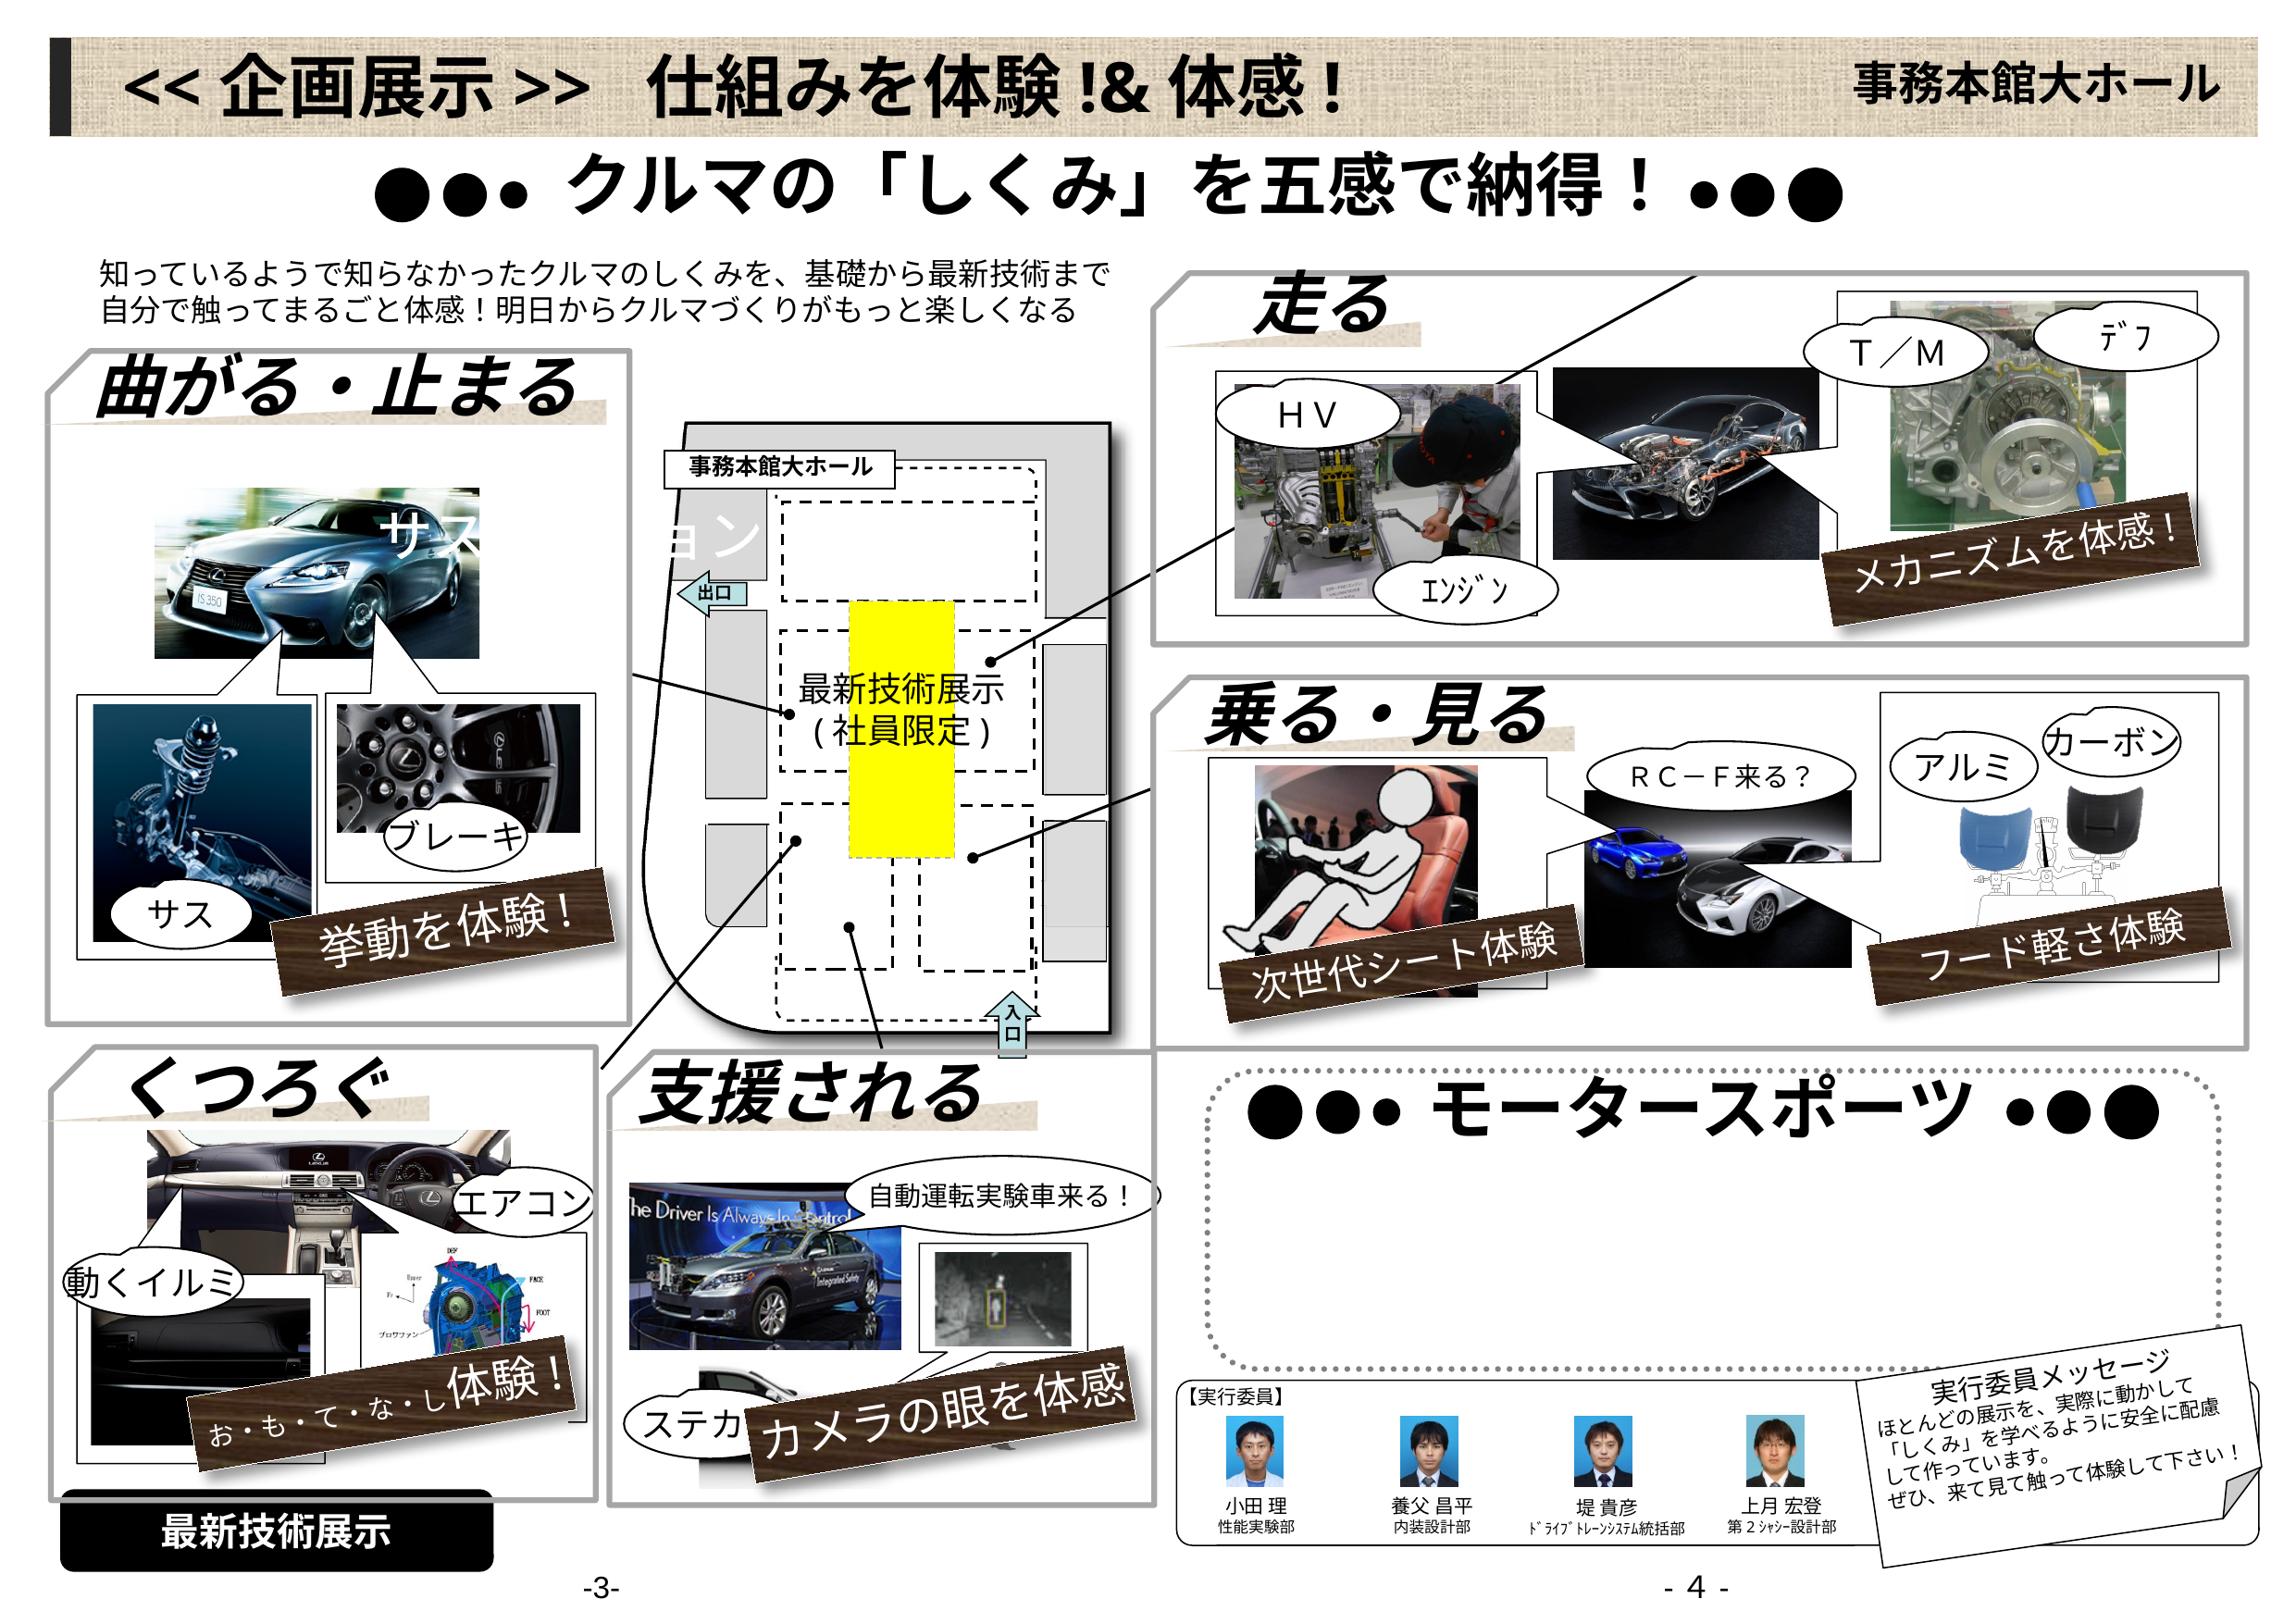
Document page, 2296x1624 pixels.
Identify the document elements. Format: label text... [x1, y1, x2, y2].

text_box [1153, 273, 2247, 645]
text_box お・も・て・な・し体験! [195, 1366, 424, 1473]
text_box [1357, 37, 2258, 137]
text_box [1153, 677, 2247, 1049]
text_box [49, 37, 71, 137]
text_box [1176, 1380, 1880, 1546]
picture [1948, 769, 2153, 942]
text_box カメラの眼を体感 [1033, 1345, 1137, 1438]
text_box -４- [1648, 1560, 1745, 1613]
picture [91, 1297, 311, 1445]
picture [1746, 1415, 1805, 1487]
picture [1890, 301, 2127, 531]
picture [1215, 751, 1478, 998]
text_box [849, 927, 883, 1049]
text_box 最新技術展示 [60, 1501, 494, 1572]
text_box [2045, 1472, 2259, 1545]
text_box モータースポーツ [1412, 1057, 1992, 1155]
text_box 小田 理 性能実験部 [1200, 1487, 1312, 1543]
text_box 事務本館大ホール [1839, 47, 2237, 117]
text_box [42, 1096, 430, 1122]
picture [1574, 1415, 1632, 1488]
text_box 支援される [657, 1073, 962, 1115]
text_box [632, 674, 790, 715]
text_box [972, 787, 1154, 859]
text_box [1247, 1085, 1401, 1140]
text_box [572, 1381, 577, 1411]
text_box 知っているようで知らなかったクルマのしくみを、基礎から最新技術まで 自分で触ってまるごと体感！明日からクルマづくりがもっと楽しくなる [78, 243, 1136, 340]
text_box 上月 宏登 第2ｼｬｼｰ設計部 [1694, 1487, 1870, 1543]
text_box 堤 貴彦 ﾄﾞﾗｲﾌﾞﾄﾚｰﾝｼｽﾃﾑ統括部 [1514, 1489, 1700, 1545]
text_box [374, 167, 528, 223]
picture [630, 411, 1143, 1067]
text_box -3- [567, 1560, 636, 1613]
picture [1400, 1415, 1458, 1488]
text_box 【実行委員】 [1165, 1378, 1362, 1416]
text_box [1165, 325, 1421, 348]
text_box [47, 351, 630, 1024]
text_box [50, 1047, 596, 1501]
picture [629, 1183, 1029, 1490]
text_box 実行委員メッセージ ほとんどの展示を、実際に動かして 「しくみ」を学べるように安全に配慮して作っています。 ぜひ、来て見て触って体験して下さい！ [1855, 1324, 2262, 1568]
picture [1235, 384, 1521, 599]
text_box 養父 昌平 内装設計部 [1356, 1487, 1509, 1543]
picture [1226, 1415, 1285, 1488]
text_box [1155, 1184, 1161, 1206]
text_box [601, 840, 797, 1070]
text_box くつろぐ [98, 1069, 403, 1110]
picture [147, 1130, 568, 1427]
picture [154, 488, 480, 659]
picture [336, 704, 581, 834]
text_box <<企画展示>> 仕組みを体験!&体感! [109, 35, 1357, 133]
text_box 曲がる・止まる [142, 368, 529, 407]
text_box [38, 399, 607, 426]
text_box [609, 1051, 1155, 1506]
text_box 走る [1128, 285, 1515, 325]
picture [1553, 367, 1819, 560]
text_box [71, 37, 550, 137]
text_box [1207, 1071, 2219, 1370]
text_box [1165, 725, 1575, 751]
text_box 乗る・見る [1182, 696, 1570, 736]
picture [93, 703, 312, 943]
text_box クルマの「しくみ」を五感で納得！ [550, 133, 1689, 231]
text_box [1690, 167, 1843, 223]
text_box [644, 444, 918, 490]
text_box [2250, 1382, 2259, 1442]
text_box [2006, 1085, 2160, 1140]
picture [934, 1252, 1072, 1346]
picture [1584, 789, 1852, 968]
text_box [600, 1100, 1038, 1131]
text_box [990, 458, 1154, 663]
